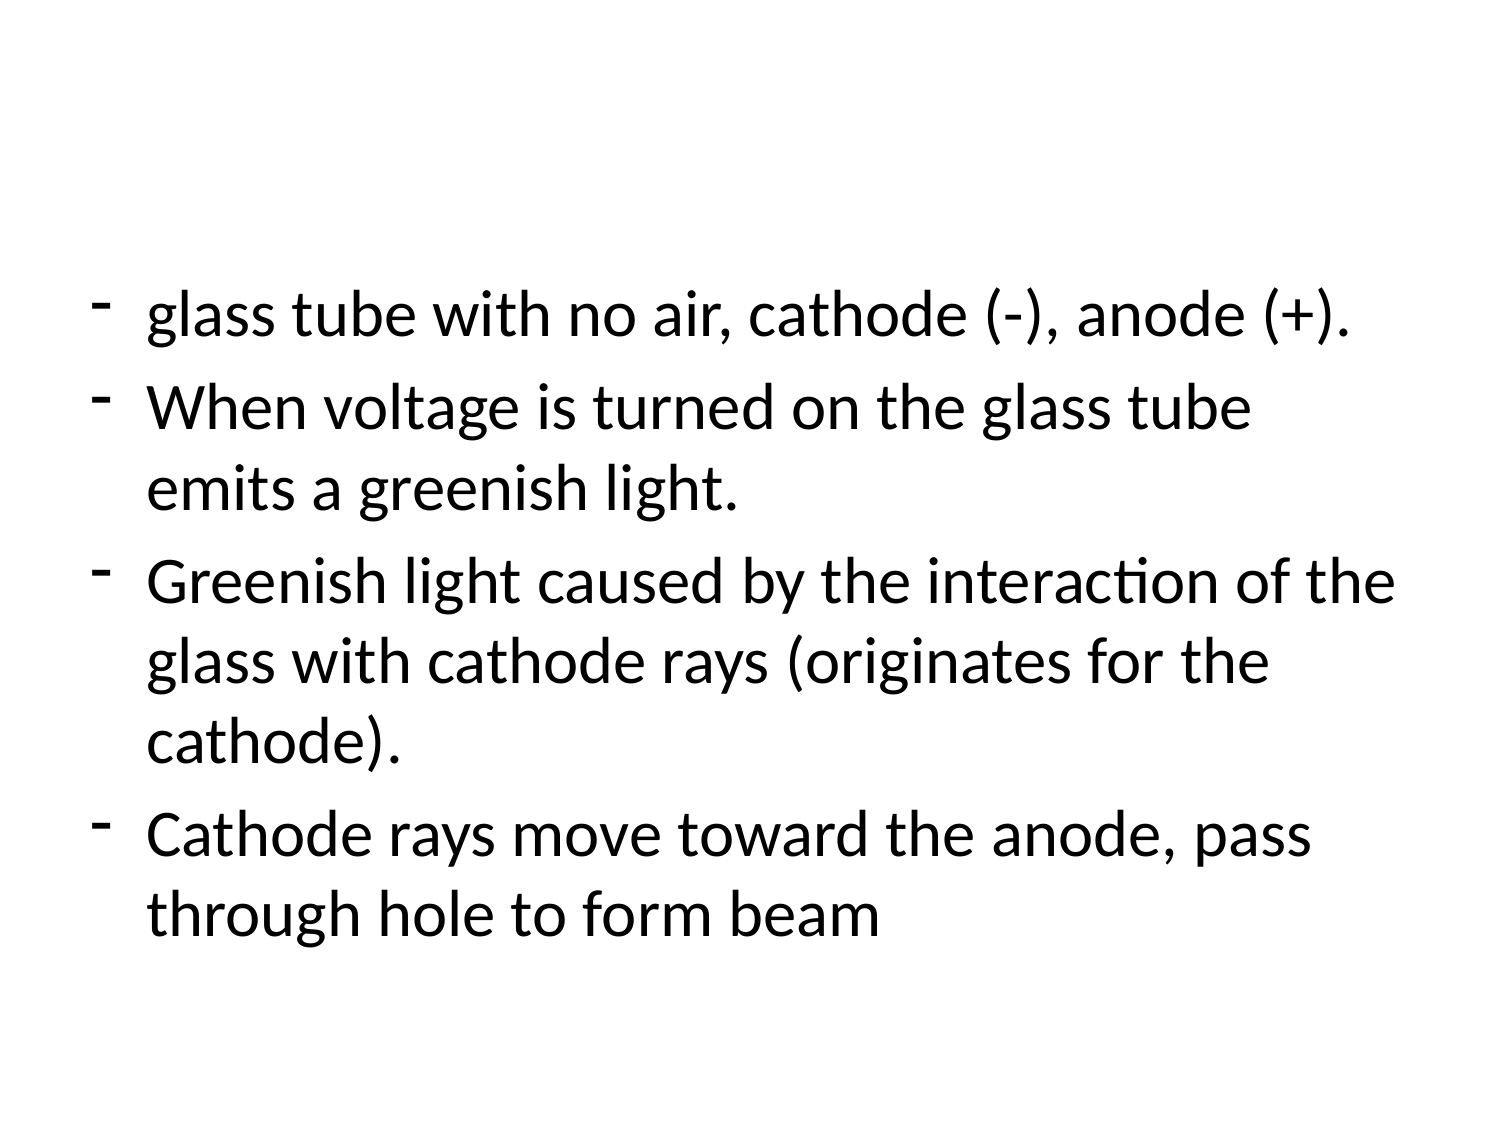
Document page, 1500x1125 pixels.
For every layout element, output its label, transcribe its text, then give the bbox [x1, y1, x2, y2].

list glass tube with no air, cathode (-), anode (+). When voltage is turned on the glass tube emits a greenish light. Greenish light caused by the interaction of the glass with cathode rays (originates for the cathode). Cathode rays move toward the anode, pass through hole to form beam [75, 262, 1425, 1005]
